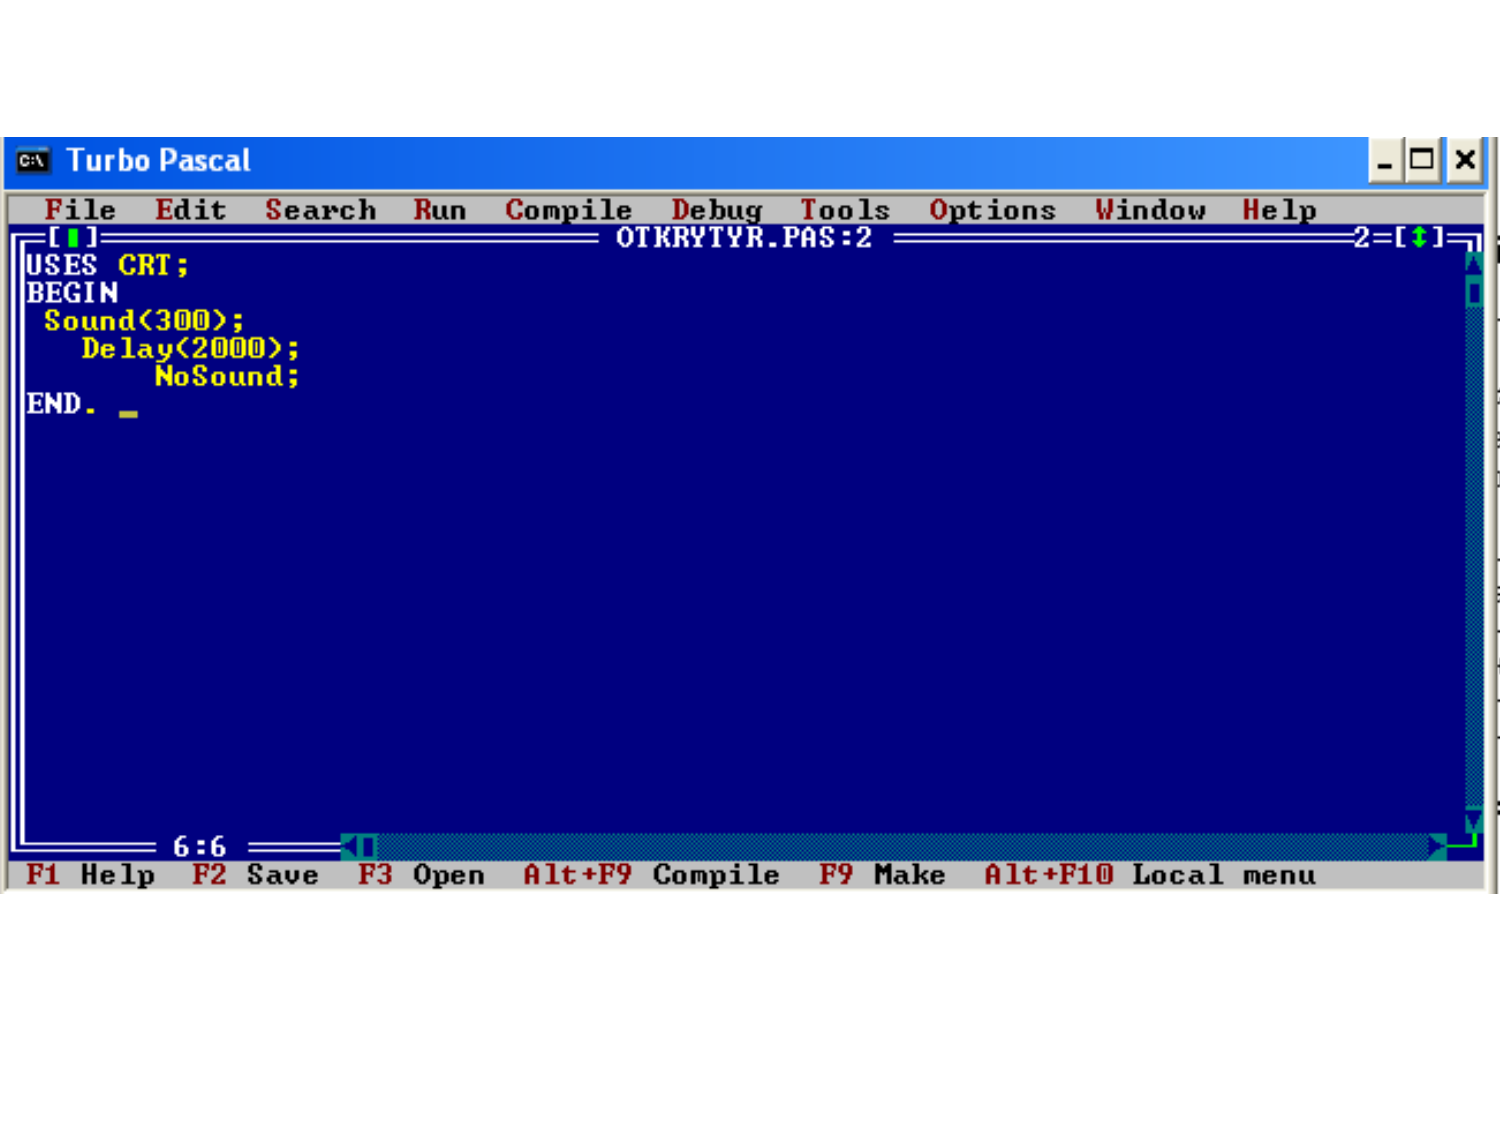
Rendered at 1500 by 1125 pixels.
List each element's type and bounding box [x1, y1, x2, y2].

picture [0, 136, 1500, 894]
